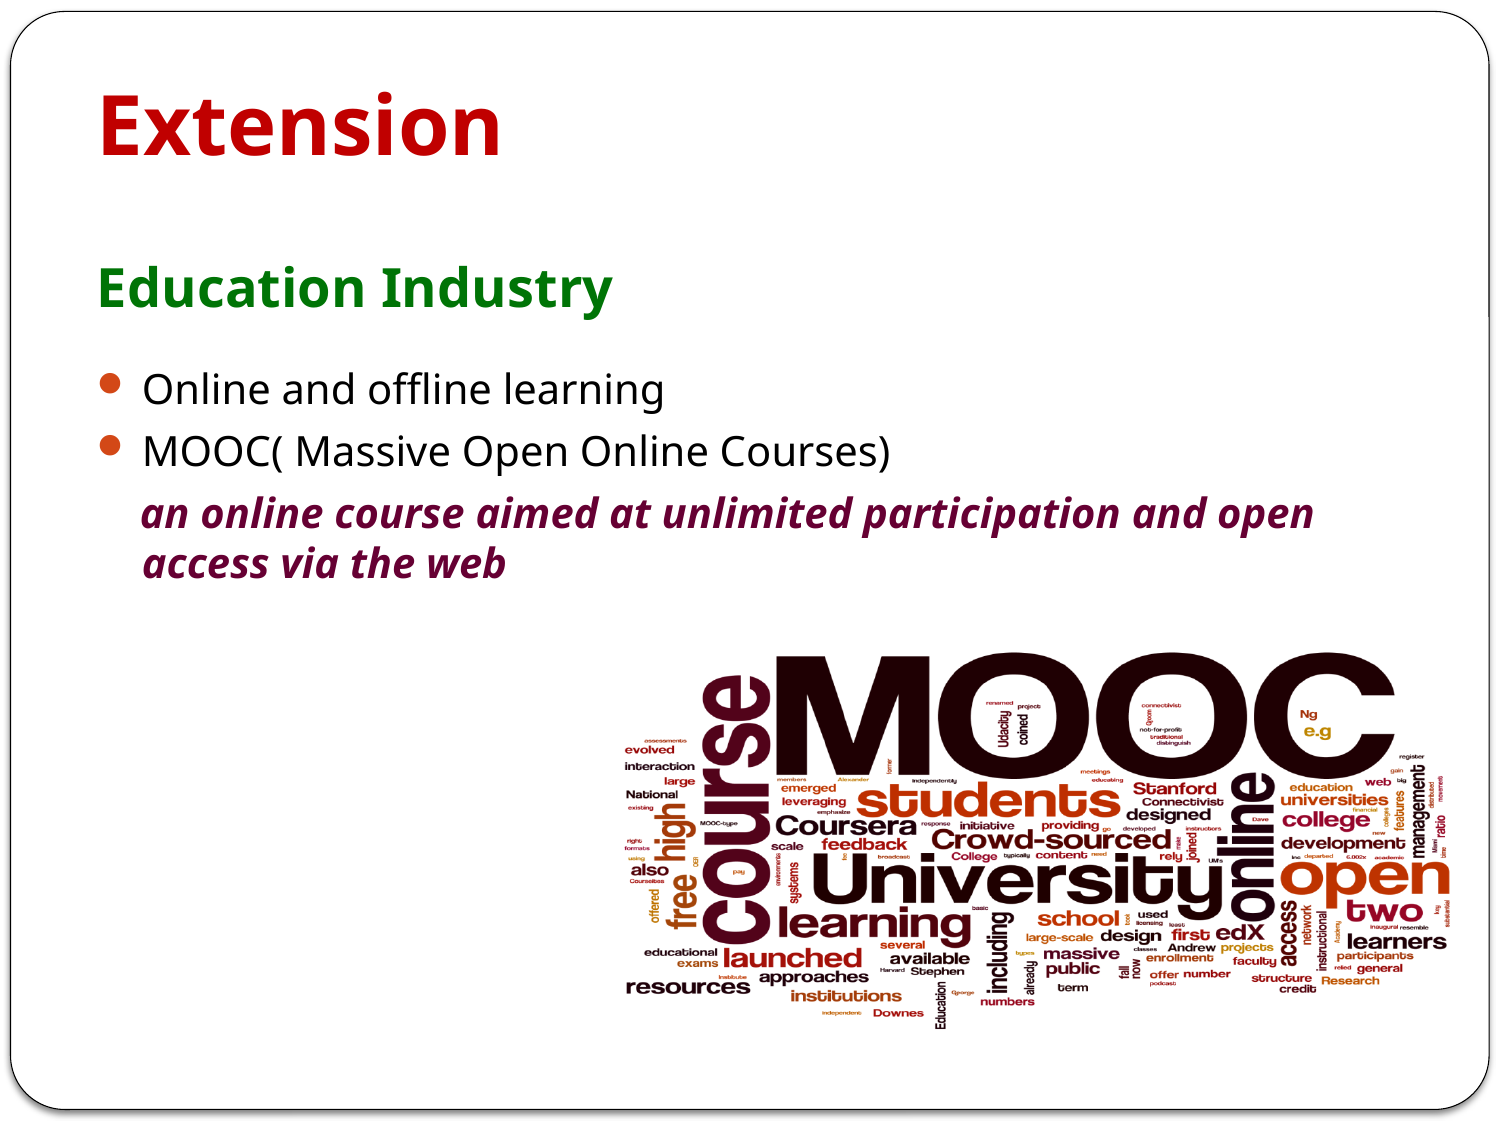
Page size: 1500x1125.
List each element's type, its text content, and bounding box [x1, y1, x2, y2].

picture [620, 644, 1454, 1032]
title Extension [82, 0, 1357, 188]
list Education Industry Online and offline learning MOOC( Massive Open Online Courses) an online course aimed at unlimited participation and open access via the web [82, 246, 1357, 997]
